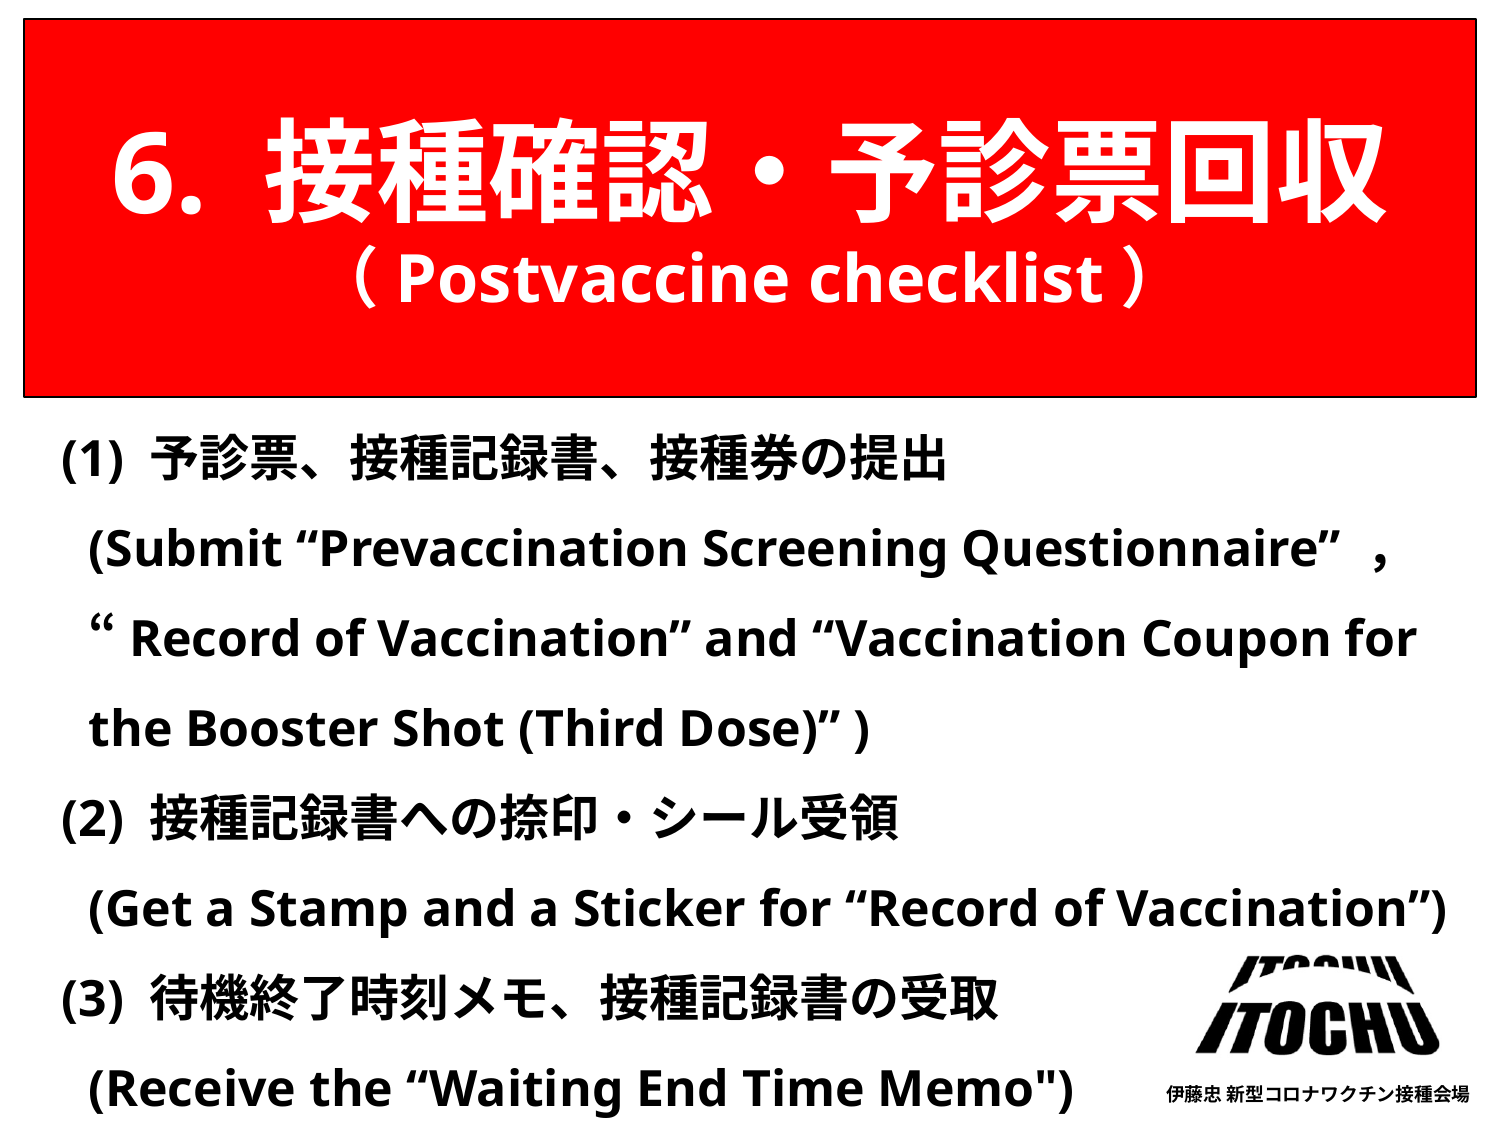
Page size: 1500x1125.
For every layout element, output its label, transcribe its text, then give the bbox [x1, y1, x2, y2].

text_box 6. 接種確認・予診票回収（Postvaccine checklist） [21, 17, 1479, 399]
picture [1186, 940, 1450, 1068]
text_box (1) 予診票、接種記録書、接種券の提出 (Submit “Prevaccination Screening Questionnaire” ， “Record of Vaccination” and “Vaccination Coupon for the Booster Shot (Third Dose)” ) (2) 接種記録書への捺印・シール受領 (Get a Stamp and a Sticker for “Record of Vaccination”) (3) 待機終了時刻メモ、接種記録書の受取 (Receive the “Waiting End Time Memo") [0, 418, 1500, 1095]
text_box 伊藤忠 新型コロナワクチン接種会場 [1145, 1072, 1491, 1116]
